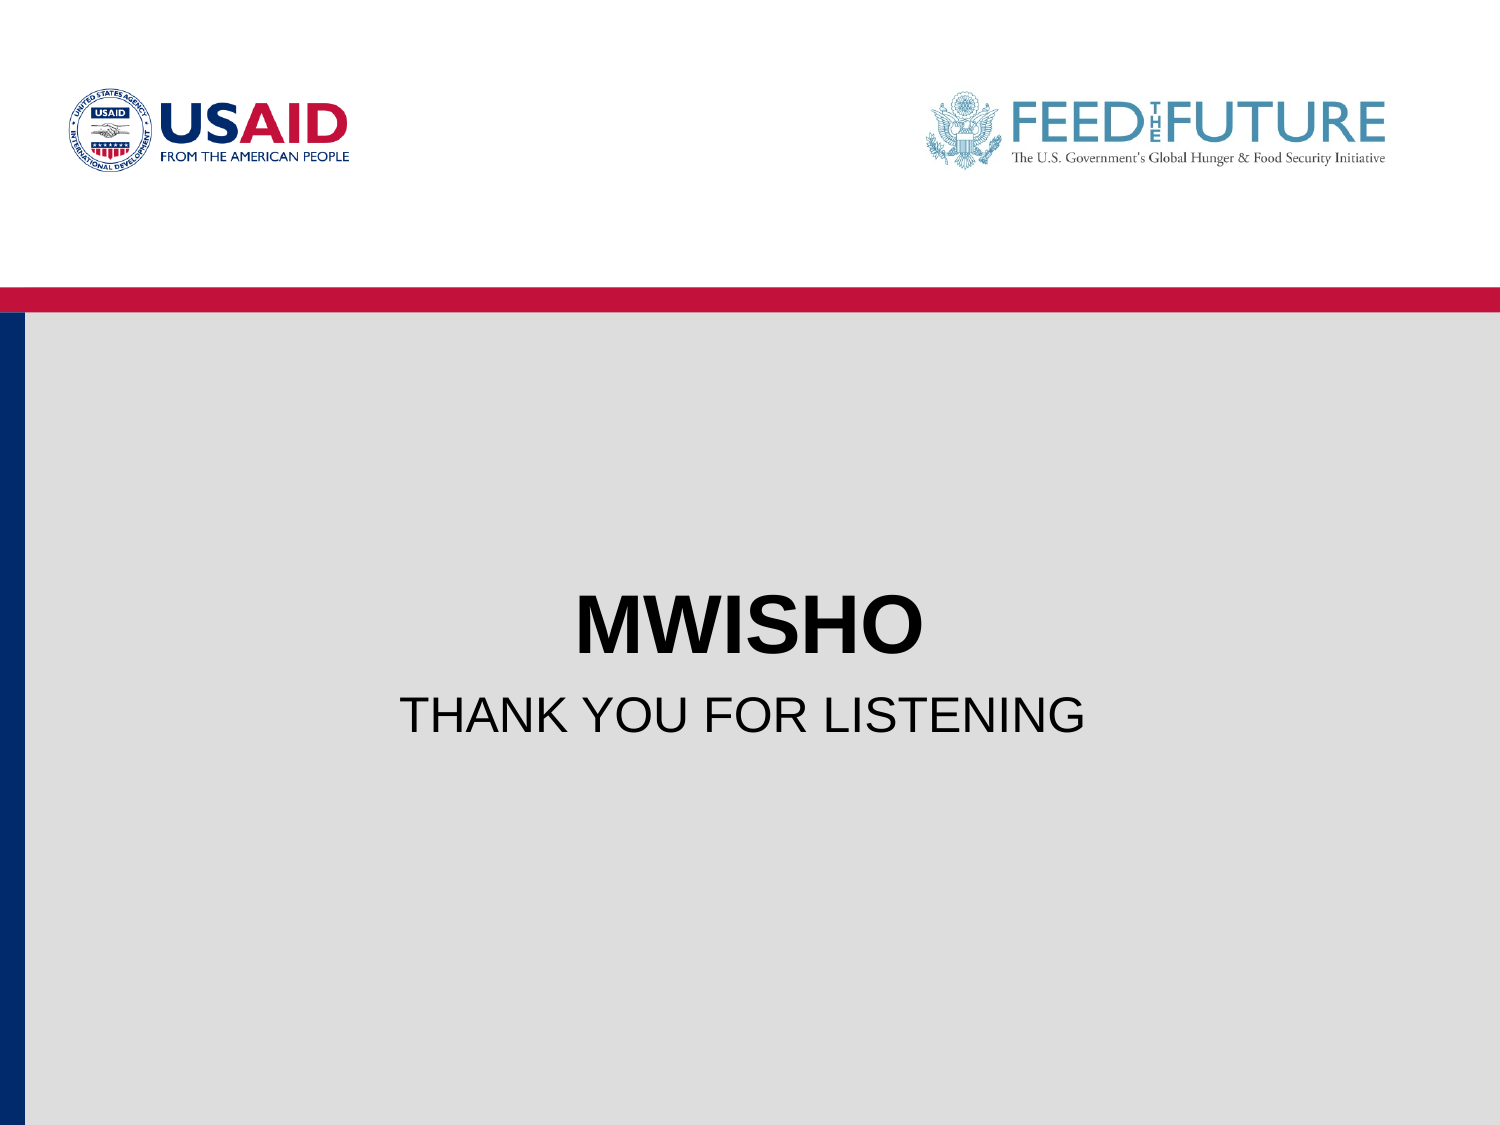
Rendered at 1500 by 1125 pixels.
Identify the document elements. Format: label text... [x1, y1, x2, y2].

picture [27, 62, 389, 202]
subtitle THANK YOU FOR LISTENING [225, 675, 1275, 963]
title MWISHO [112, 562, 1388, 750]
picture [887, 62, 1427, 202]
